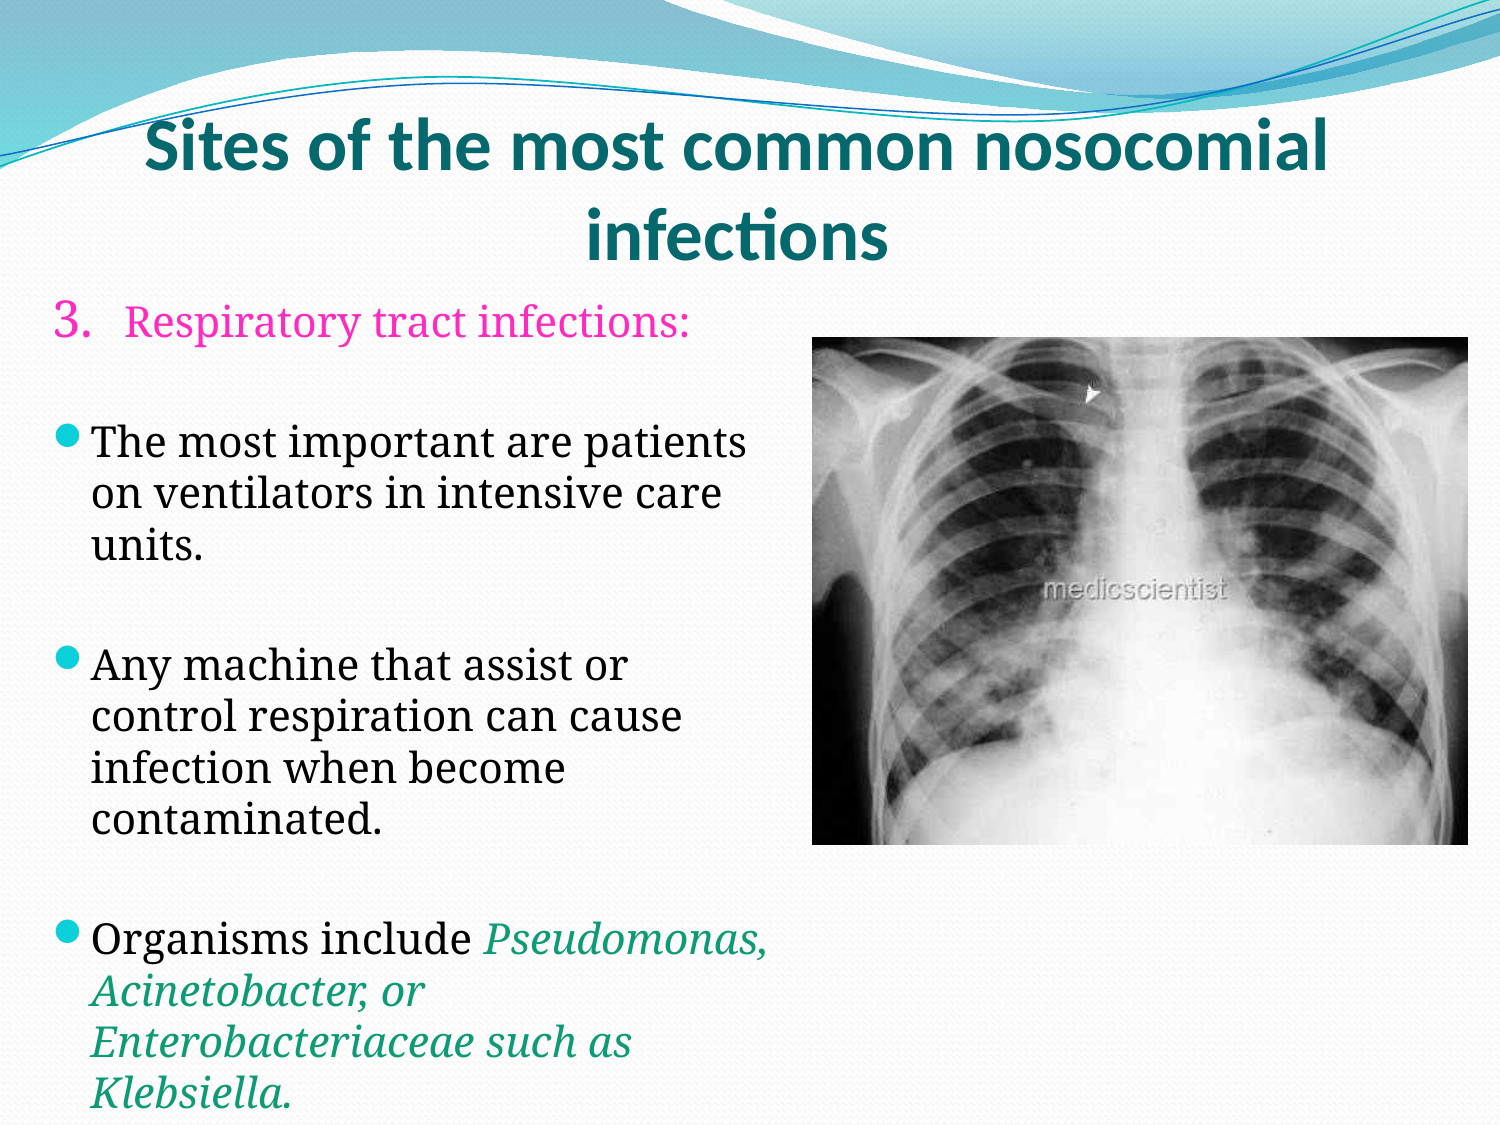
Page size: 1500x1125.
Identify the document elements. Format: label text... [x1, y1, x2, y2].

list Respiratory tract infections: The most important are patients on ventilators in intensive care units. Any machine that assist or control respiration can cause infection when become contaminated. Organisms include Pseudomonas, Acinetobacter, or Enterobacteriaceae such as Klebsiella. [37, 287, 800, 1125]
title Sites of the most common nosocomial infections [62, 87, 1413, 275]
picture [812, 337, 1468, 846]
